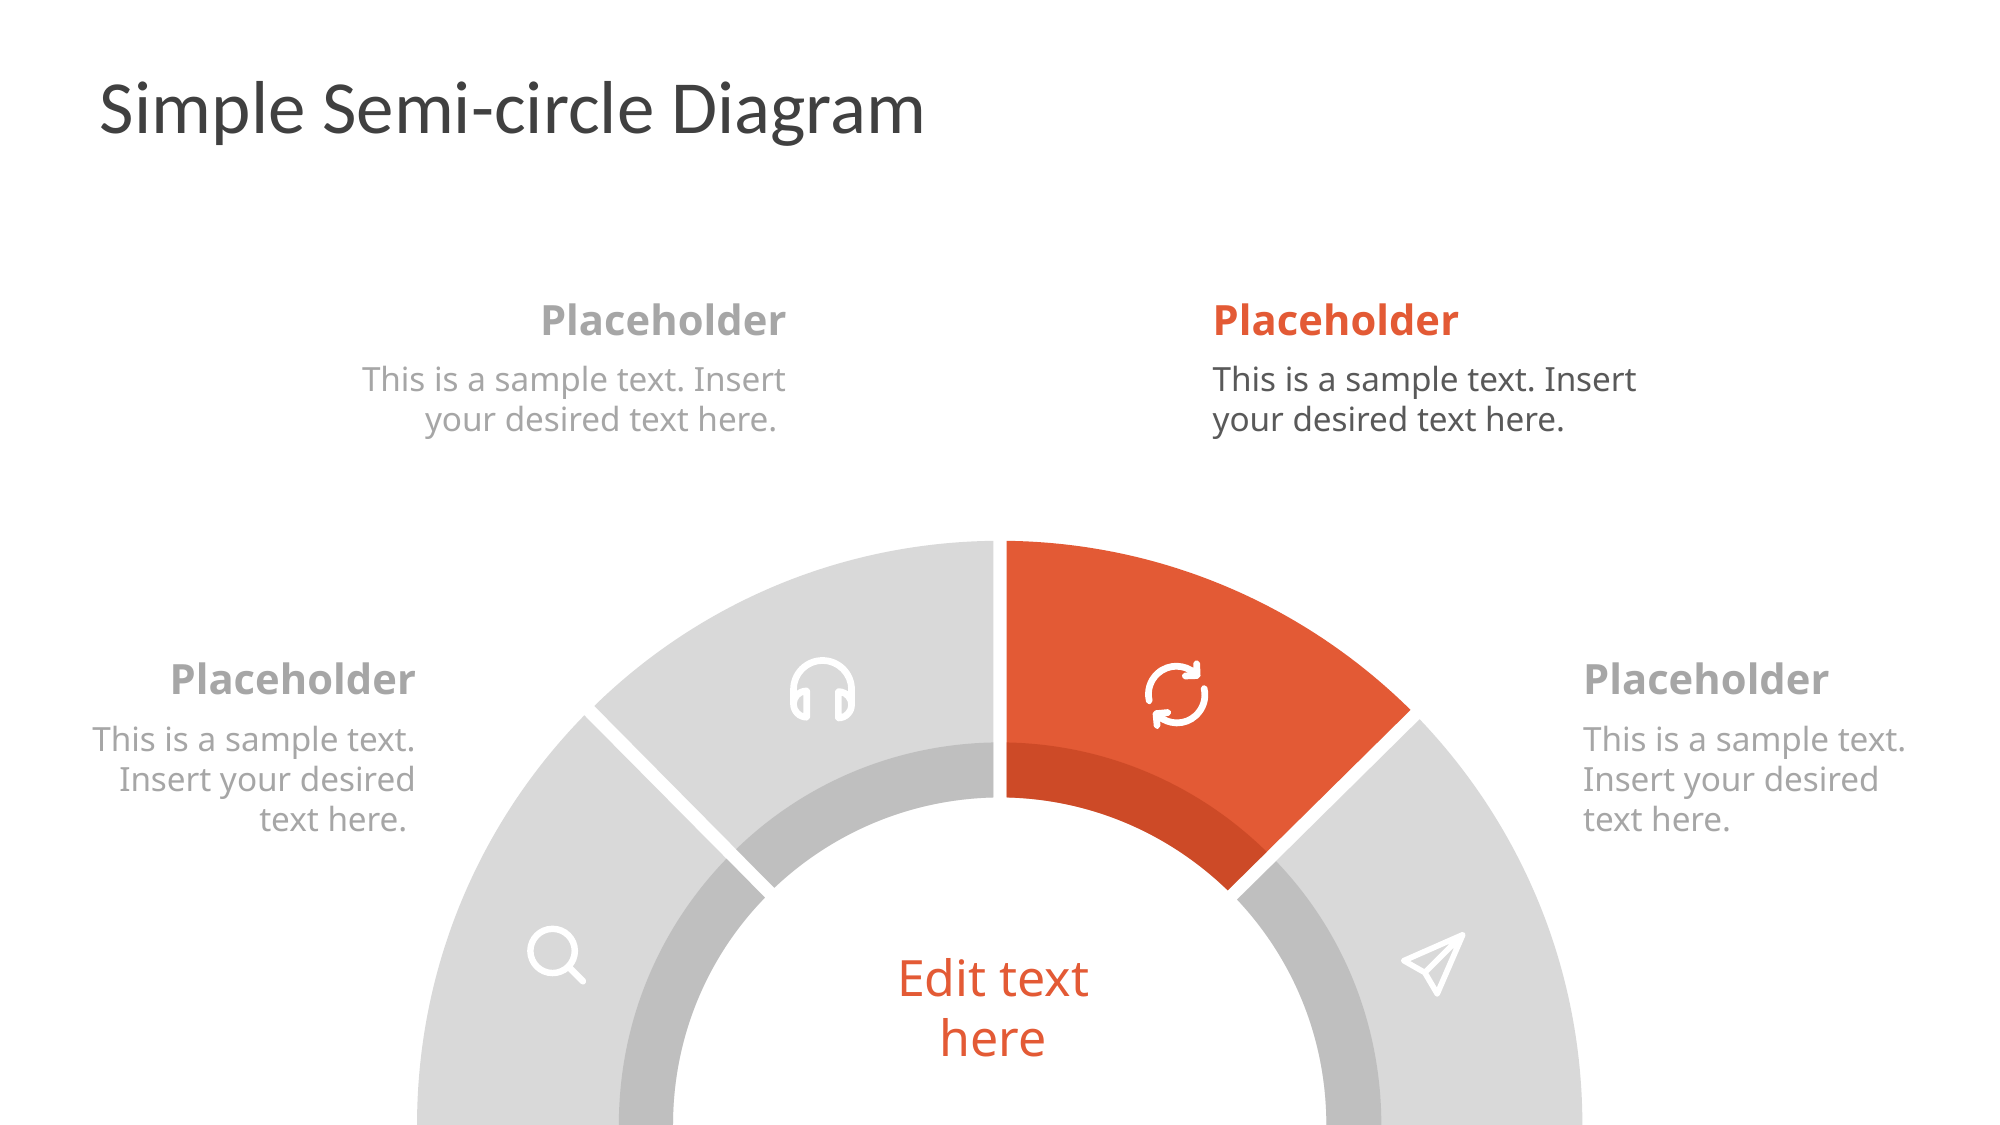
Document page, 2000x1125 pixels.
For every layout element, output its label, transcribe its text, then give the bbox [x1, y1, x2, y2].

text_box This is a sample text. Insert your desired text here. [78, 711, 417, 846]
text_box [1144, 661, 1209, 728]
text_box [1006, 742, 1267, 891]
text_box This is a sample text. Insert your desired text here. [1583, 711, 1922, 846]
text_box This is a sample text. Insert your desired text here. [1212, 351, 1674, 446]
text_box [1237, 861, 1382, 1125]
text_box [791, 658, 854, 720]
text_box [1276, 719, 1583, 1125]
text_box Edit text here [769, 938, 1217, 1074]
title Simple Semi-circle Diagram [99, 45, 1900, 162]
text_box [736, 742, 994, 888]
text_box [417, 715, 726, 1125]
text_box [528, 927, 585, 983]
text_box Placeholder [78, 645, 417, 711]
text_box [1402, 933, 1465, 996]
text_box [618, 858, 765, 1125]
text_box Placeholder [1212, 285, 1674, 351]
text_box This is a sample text. Insert your desired text here. [326, 351, 787, 446]
text_box [594, 540, 994, 850]
text_box Placeholder [1583, 645, 1922, 711]
text_box [1006, 540, 1411, 852]
text_box Placeholder [326, 285, 787, 351]
